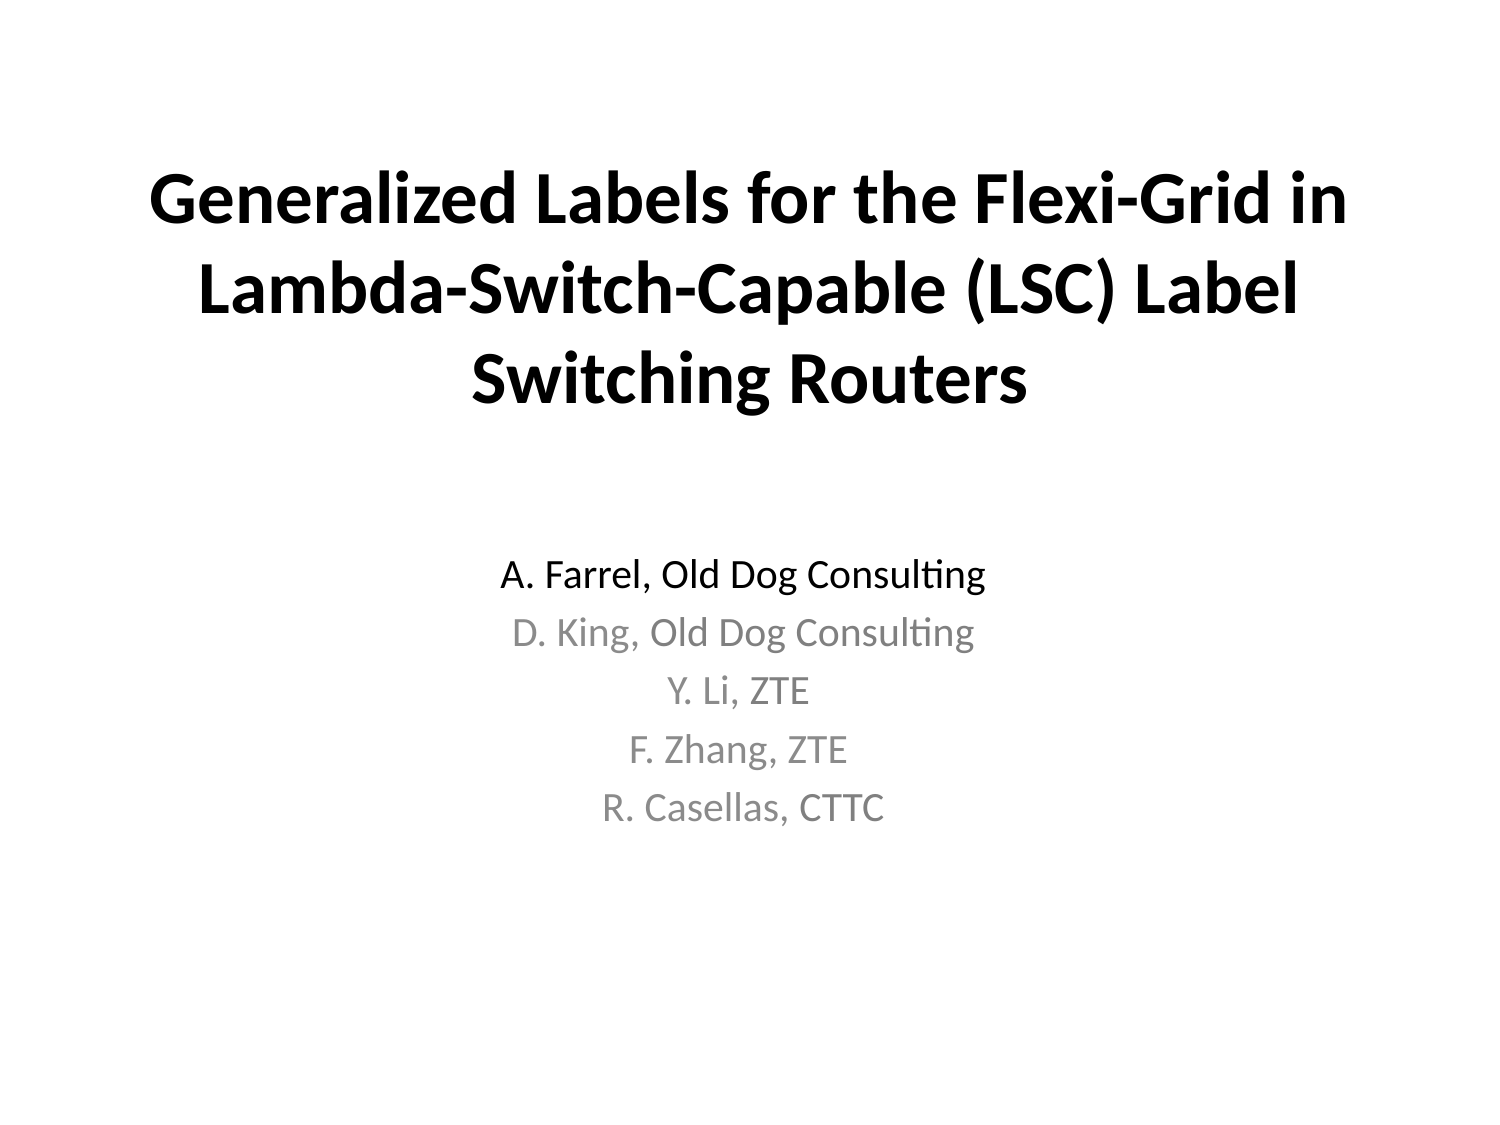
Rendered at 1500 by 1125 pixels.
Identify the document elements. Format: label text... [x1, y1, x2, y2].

title Generalized Labels for the Flexi-Grid in Lambda-Switch-Capable (LSC) Label Switching Routers [112, 208, 1388, 450]
subtitle A. Farrel, Old Dog Consulting D. King, Old Dog Consulting Y. Li, ZTE F. Zhang, ZTE R. Casellas, CTTC [218, 538, 1269, 827]
